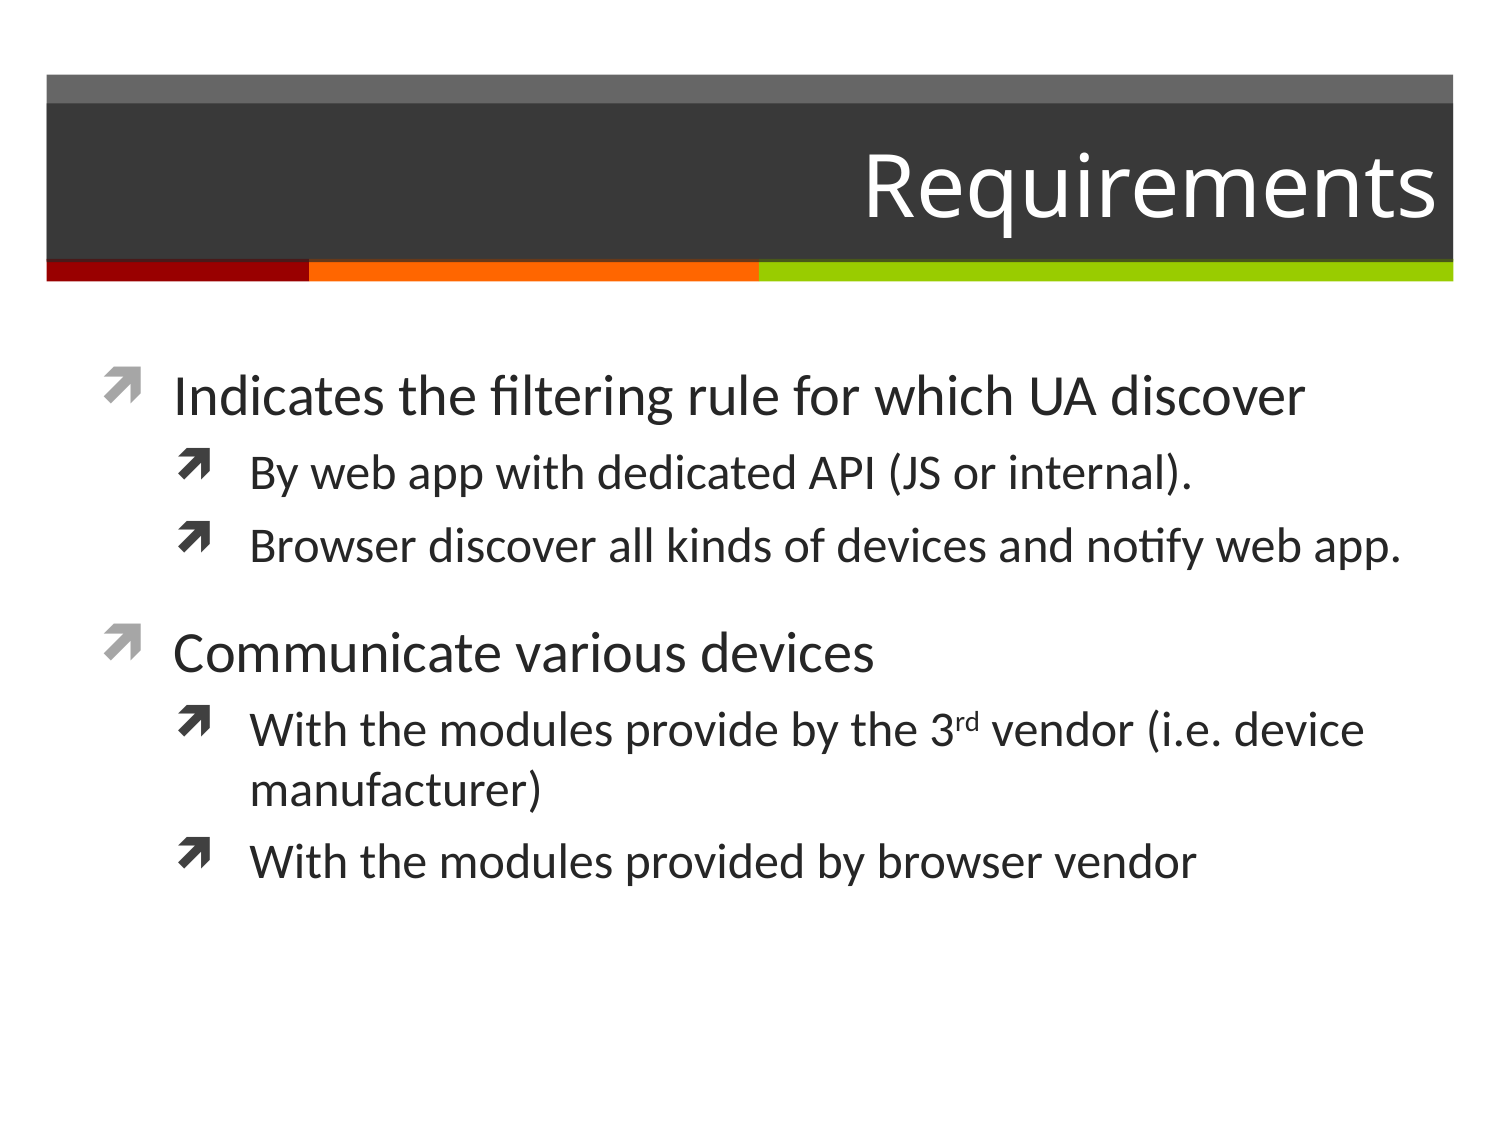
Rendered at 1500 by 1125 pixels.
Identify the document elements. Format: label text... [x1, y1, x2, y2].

title Requirements [46, 103, 1454, 263]
list Indicates the filtering rule for which UA discover By web app with dedicated API (JS or internal). Browser discover all kinds of devices and notify web app. Communicate various devices With the modules provide by the 3rd vendor (i.e. device manufacturer) With the modules provided by browser vendor [84, 350, 1454, 1005]
